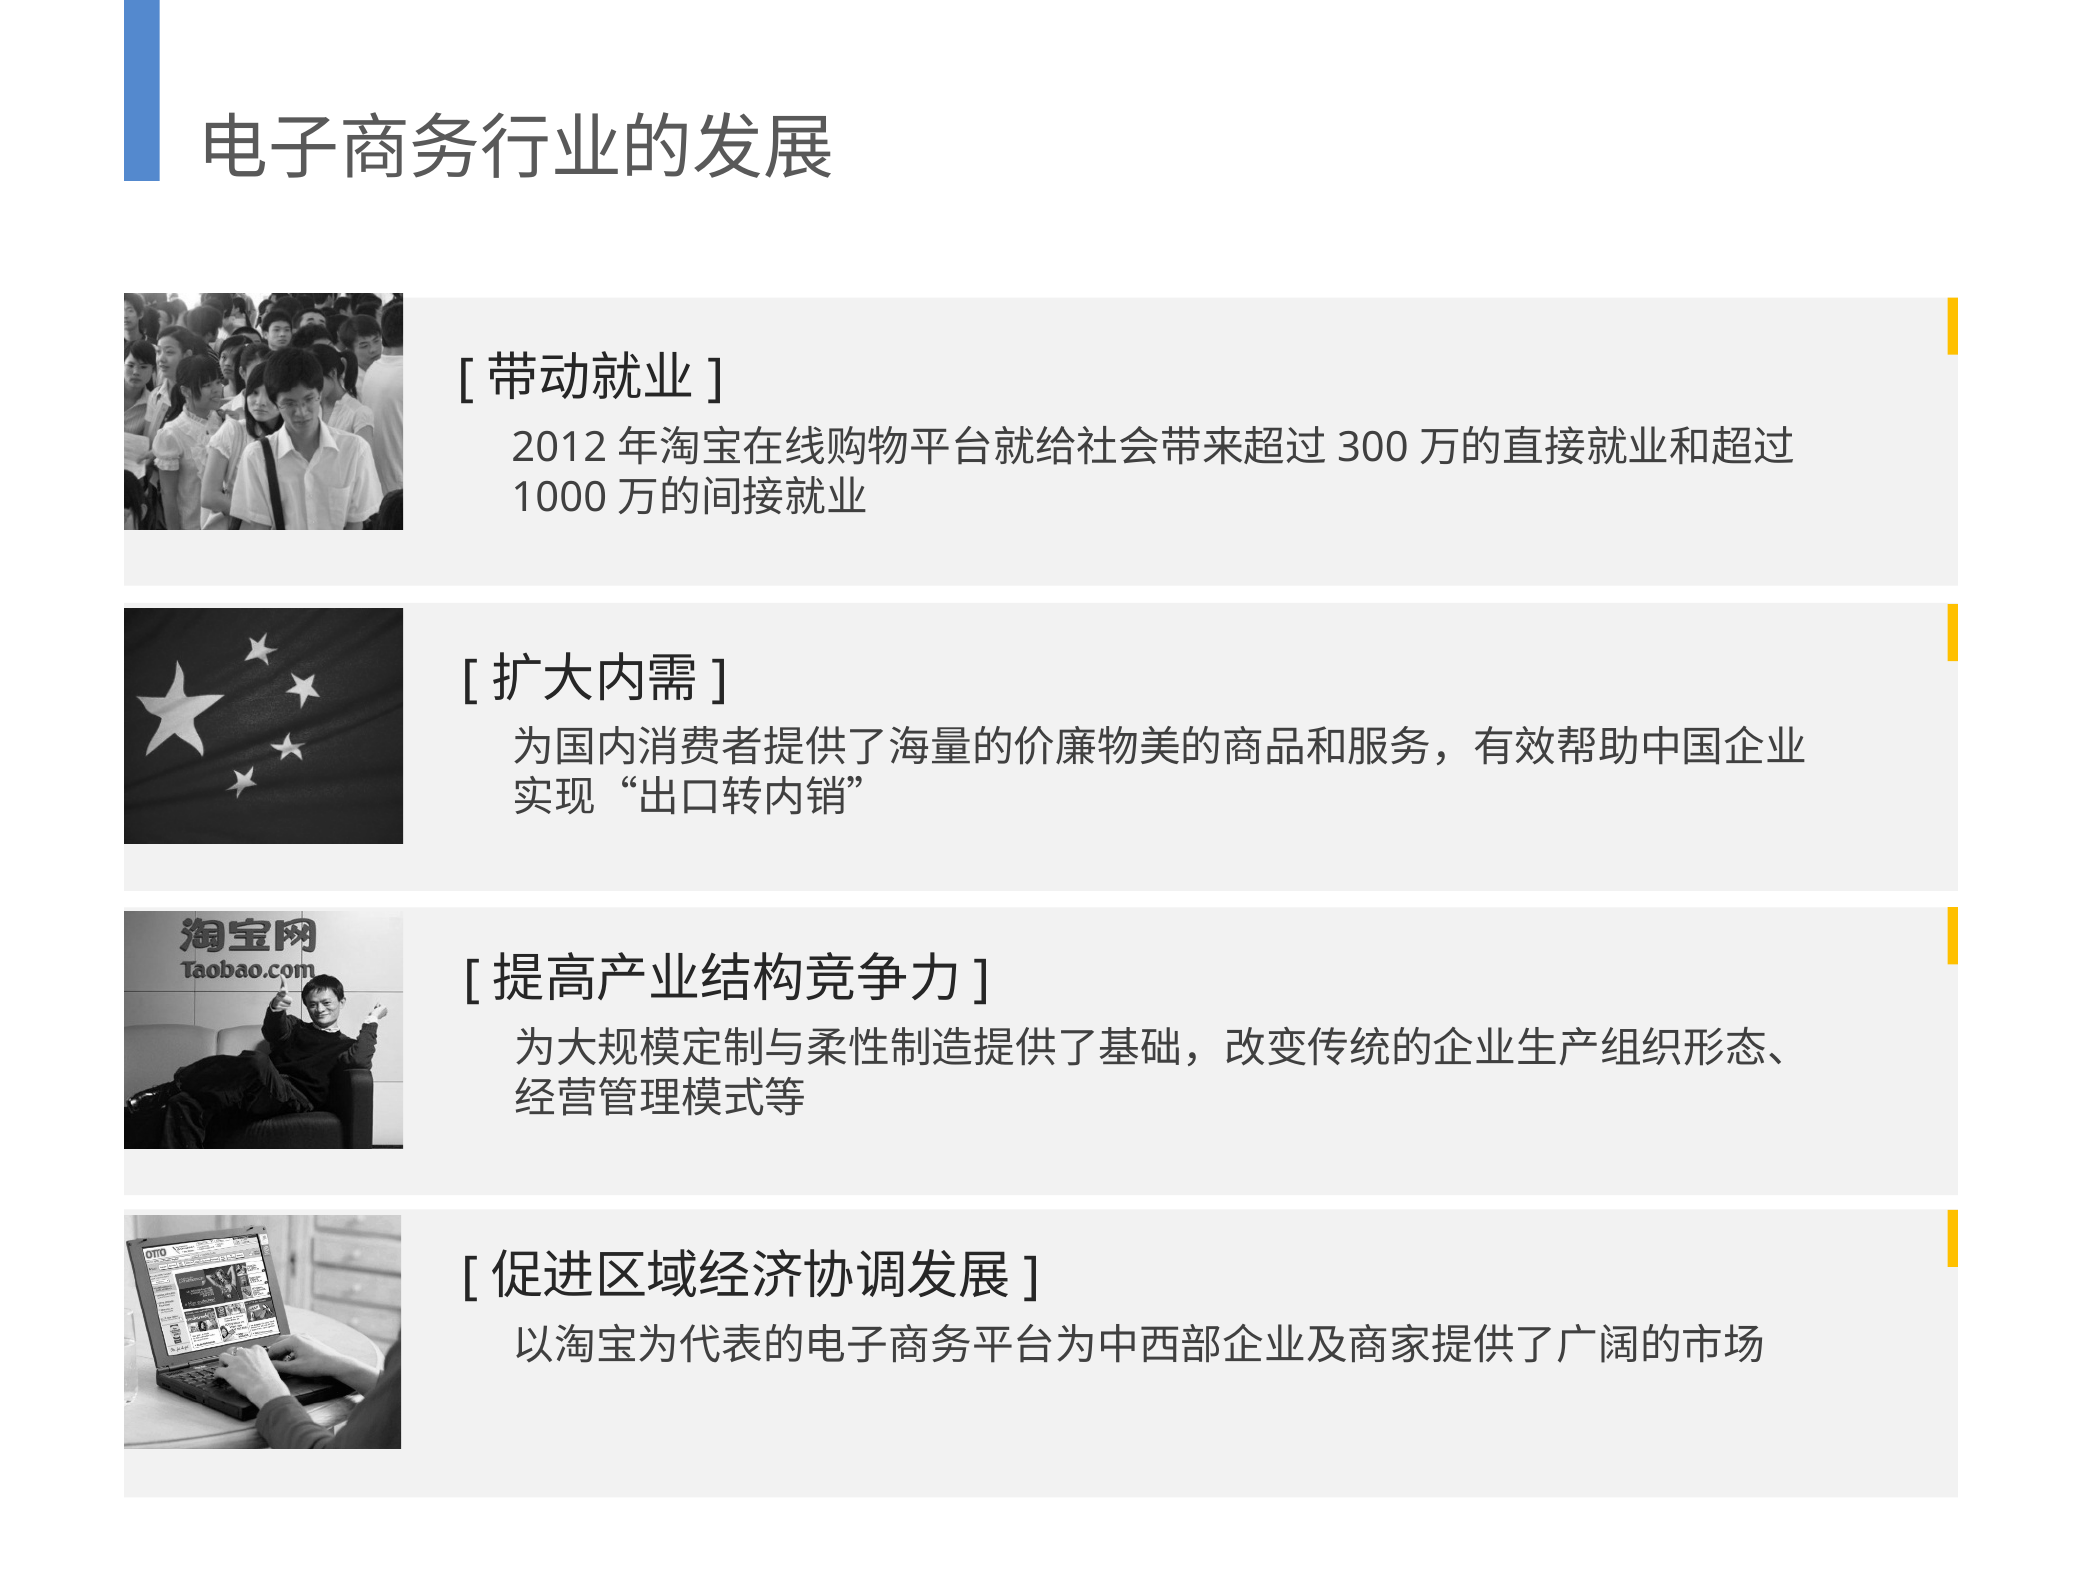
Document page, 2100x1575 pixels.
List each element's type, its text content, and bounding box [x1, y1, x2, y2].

text_box 电子商务行业的发展 [176, 90, 1236, 197]
text_box [扩大内需] [440, 633, 1856, 717]
text_box [123, 602, 1959, 892]
picture [124, 608, 404, 844]
text_box [123, 0, 161, 182]
text_box 为国内消费者提供了海量的价廉物美的商品和服务，有效帮助中国企业实现“出口转内销” [491, 709, 1859, 831]
text_box [123, 1208, 1959, 1498]
picture [124, 1215, 402, 1449]
text_box [促进区域经济协调发展] [440, 1230, 1988, 1315]
text_box 以淘宝为代表的电子商务平台为中西部企业及商家提供了广阔的市场 [491, 1307, 1866, 1378]
text_box [带动就业] [436, 333, 1549, 417]
text_box [1947, 603, 1959, 662]
text_box [123, 906, 1959, 1196]
text_box [123, 297, 1959, 587]
text_box [1947, 1209, 1959, 1268]
text_box [1947, 297, 1959, 356]
text_box [1947, 906, 1959, 965]
picture [124, 911, 404, 1149]
text_box [提高产业结构竞争力] [442, 934, 1763, 1018]
text_box 2012年淘宝在线购物平台就给社会带来超过300万的直接就业和超过1000万的间接就业 [490, 409, 1867, 531]
text_box 为大规模定制与柔性制造提供了基础，改变传统的企业生产组织形态、经营管理模式等 [493, 1010, 1839, 1132]
picture [124, 293, 404, 530]
